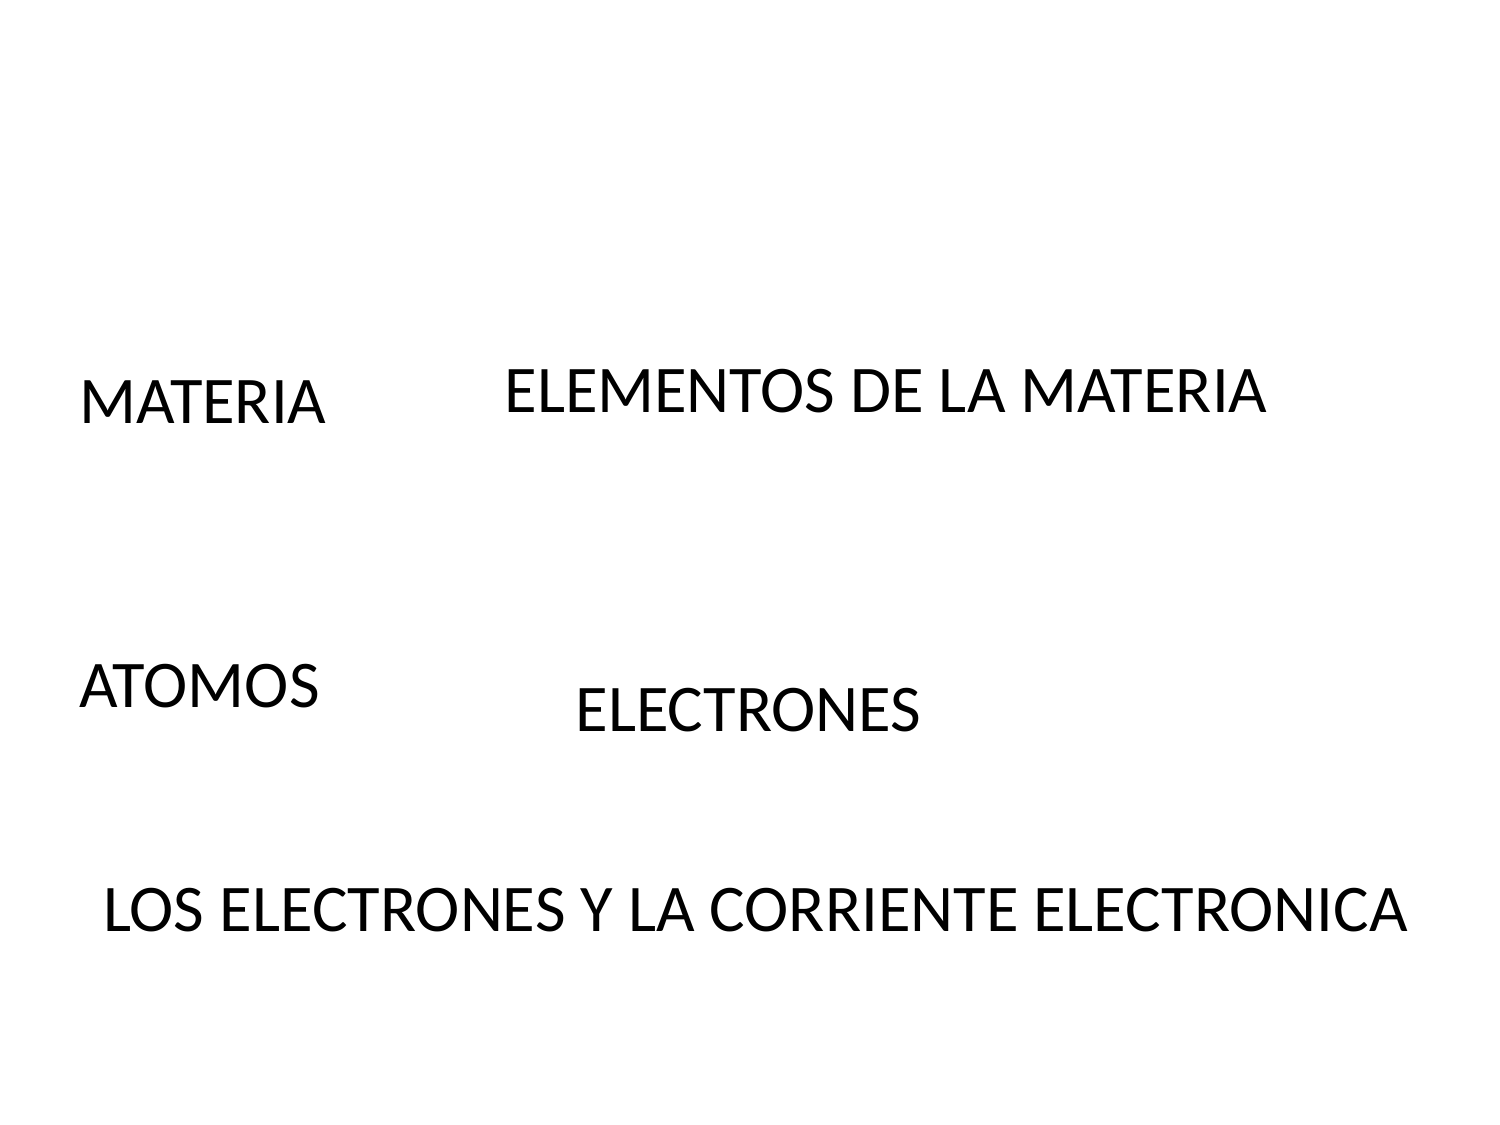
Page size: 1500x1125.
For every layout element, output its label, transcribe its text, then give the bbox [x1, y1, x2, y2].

text_box ELEMENTOS DE LA MATERIA [490, 337, 1447, 433]
text_box MATERIA [64, 349, 514, 445]
text_box LOS ELECTRONES Y LA CORRIENTE ELECTRONICA [88, 857, 1447, 953]
text_box ELECTRONES [560, 656, 1294, 752]
text_box ATOMOS [64, 633, 514, 728]
